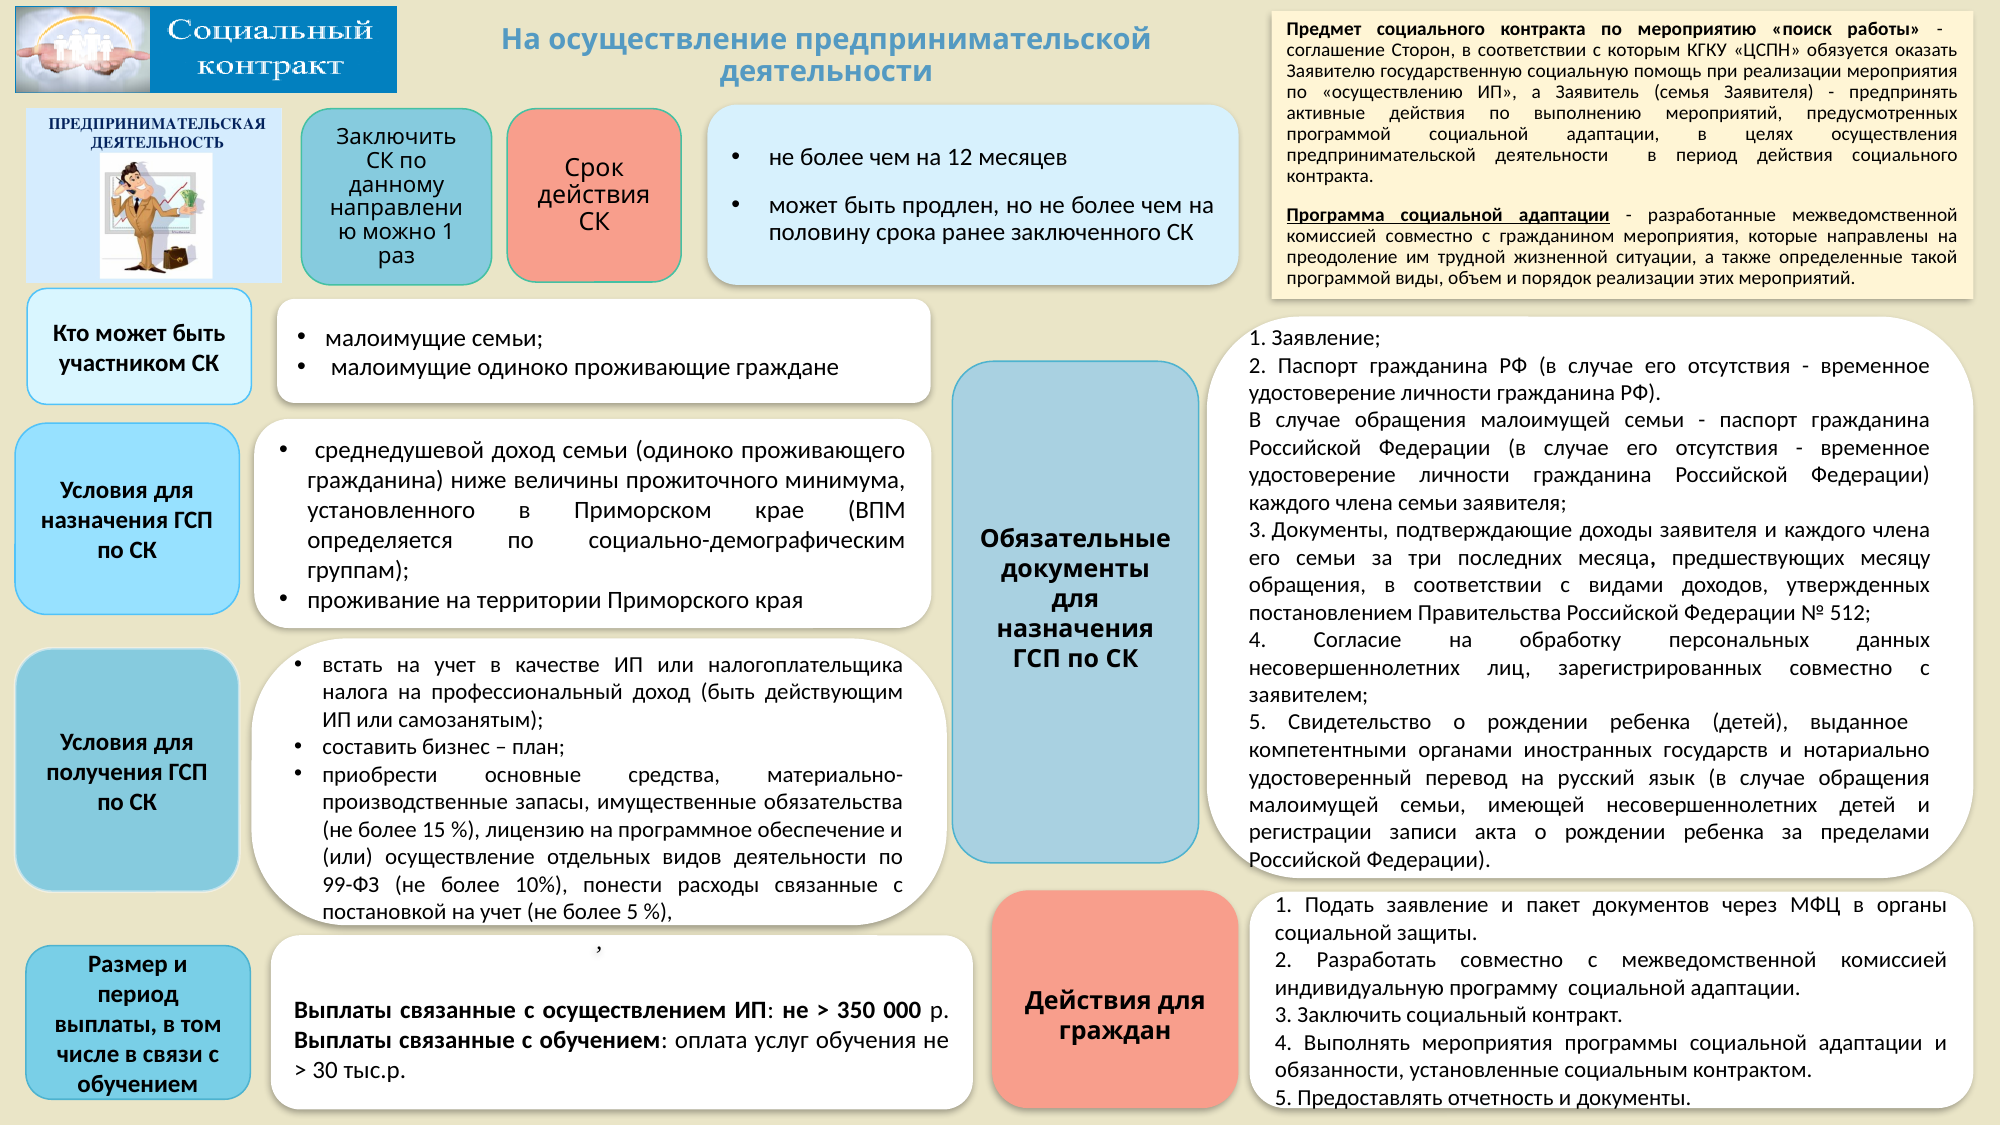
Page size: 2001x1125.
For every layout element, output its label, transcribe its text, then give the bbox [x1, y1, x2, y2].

picture [201, 62, 207, 73]
text_box Срок действия СК [506, 107, 682, 283]
picture [168, 21, 175, 37]
picture [284, 62, 290, 72]
text_box 1. Заявление; 2. Паспорт гражданина РФ (в случае его отсутствия - временное удостоверение личности гражданина РФ). В случае обращения малоимущей семьи - паспорт гражданина Российской Федерации (в случае его отсутствия - временное удостоверение личности гражданина Российской Федерации) каждого члена семьи заявителя; 3. Документы, подтверждающие доходы заявителя и каждого члена его семьи за три последних месяца, предшествующих месяцу обращения, в соответствии с видами доходов, утвержденных постановлением Правительства Российской Федерации № 512; 4. Согласие на обработку персональных данных несовершеннолетних лиц, зарегистрированных совместно с заявителем; 5. Свидетельство о рождении ребенка (детей), выданное компетентными органами иностранных государств и нотариально удостоверенный перевод на русский язык (в случае обращения малоимущей семьи, имеющей несовершеннолетних детей и регистрации записи акта о рождении ребенка за пределами Российской Федерации). [1205, 315, 1975, 879]
text_box Заключить СК по данному направлению можно 1 раз [300, 107, 493, 286]
picture [217, 63, 222, 73]
text_box Условия для получения ГСП по СК [13, 646, 241, 894]
list Предмет социального контракта по мероприятию «поиск работы» - соглашение Сторон, в соответствии с которым КГКУ «ЦСПН» обязуется оказать Заявителю государственную социальную помощь при реализации мероприятия по «осуществлению ИП», а Заявитель (семья Заявителя) - предпринять активные действия по выполнению мероприятий, предусмотренных программой социальной адаптации, в целях осуществления предпринимательской деятельности в период действия социального контракта. Программа социальной адаптации - разработанные межведомственной комиссией совместно с гражданином мероприятия, которые направлены на преодоление им трудной жизненной ситуации, а также определенные такой программой виды, объем и порядок реализации этих мероприятий. [1271, 10, 1974, 300]
text_box среднедушевой доход семьи (одиноко проживающего гражданина) ниже величины прожиточного минимума, установленного в Приморском крае (ВПМ определяется по социально-демографическим группам); проживание на территории Приморского края [253, 417, 933, 629]
text_box встать на учет в качестве ИП или налогоплательщика налога на профессиональный доход (быть действующим ИП или самозанятым); составить бизнес – план; приобрести основные средства, материально-производственные запасы, имущественные обязательства (не более 15 %), лицензию на программное обеспечение и (или) осуществление отдельных видов деятельности по 99-ФЗ (не более 10%), понести расходы связанные с постановкой на учет (не более 5 %), , [250, 638, 948, 927]
text_box Обязательные документы для назначения ГСП по СК [951, 360, 1200, 864]
text_box Действия для граждан [991, 889, 1240, 1110]
text_box малоимущие семьи; малоимущие одиноко проживающие граждане [276, 297, 932, 404]
picture [302, 62, 306, 73]
picture [245, 27, 249, 38]
text_box 1. Подать заявление и пакет документов через МФЦ в органы социальной защиты. 2. Разработать совместно с межведомственной комиссией индивидуальную программу социальной адаптации. 3. Заключить социальный контракт. 4. Выполнять мероприятия программы социальной адаптации и обязанности, установленные социальным контрактом. 5. Предоставлять отчетность и документы. [1248, 890, 1975, 1110]
text_box не более чем на 12 месяцев может быть продлен, но не более чем на половину срока ранее заключенного СК [706, 103, 1240, 286]
picture [365, 27, 369, 38]
picture [195, 29, 200, 38]
picture [17, 8, 149, 94]
text_box Условия для назначения ГСП по СК [14, 422, 241, 616]
title На осуществление предпринимательской деятельности [403, 18, 1250, 94]
picture [312, 62, 324, 73]
text_box Размер и период выплаты, в том числе в связи с обучением [25, 944, 252, 1101]
text_box Кто может быть участником СК [26, 287, 253, 406]
picture [264, 27, 268, 38]
text_box Выплаты связанные с осуществлением ИП: не > 350 000 р. Выплаты связанные с обучением: оплата услуг обучения не > 30 тыс.р. [269, 934, 974, 1111]
picture [25, 108, 283, 283]
